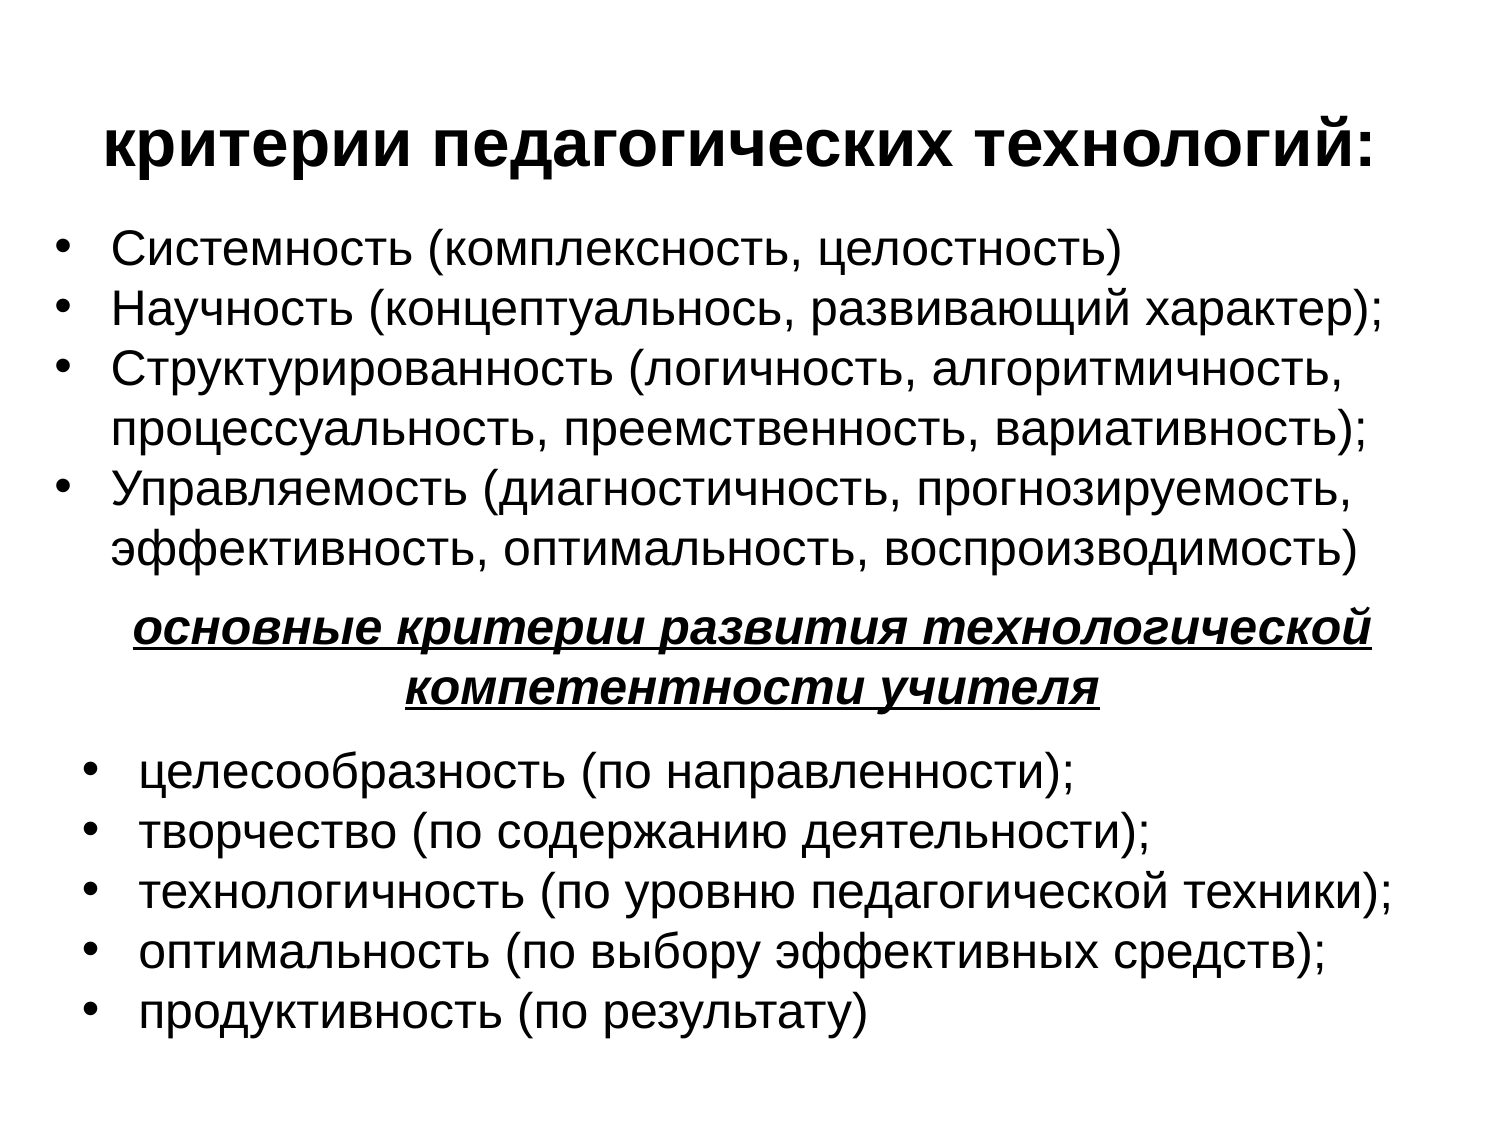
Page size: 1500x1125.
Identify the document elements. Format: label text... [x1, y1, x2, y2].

title критерии педагогических технологий: [64, 90, 1415, 208]
text_box Системность (комплексность, целостность) Научность (концептуальнось, развивающий характер); Структурированность (логичность, алгоритмичность, процессуальность, преемственность, вариативность); Управляемость (диагностичность, прогнозируемость, эффективность, оптимальность, воспроизводимость) [39, 208, 1434, 583]
text_box основные критерии развития технологической компетентности учителя [67, 586, 1438, 722]
text_box целесообразность (по направленности); творчество (по содержанию деятельности); технологичность (по уровню педагогической техники); оптимальность (по выбору эффективных средств); продуктивность (по результату) [67, 730, 1471, 1046]
